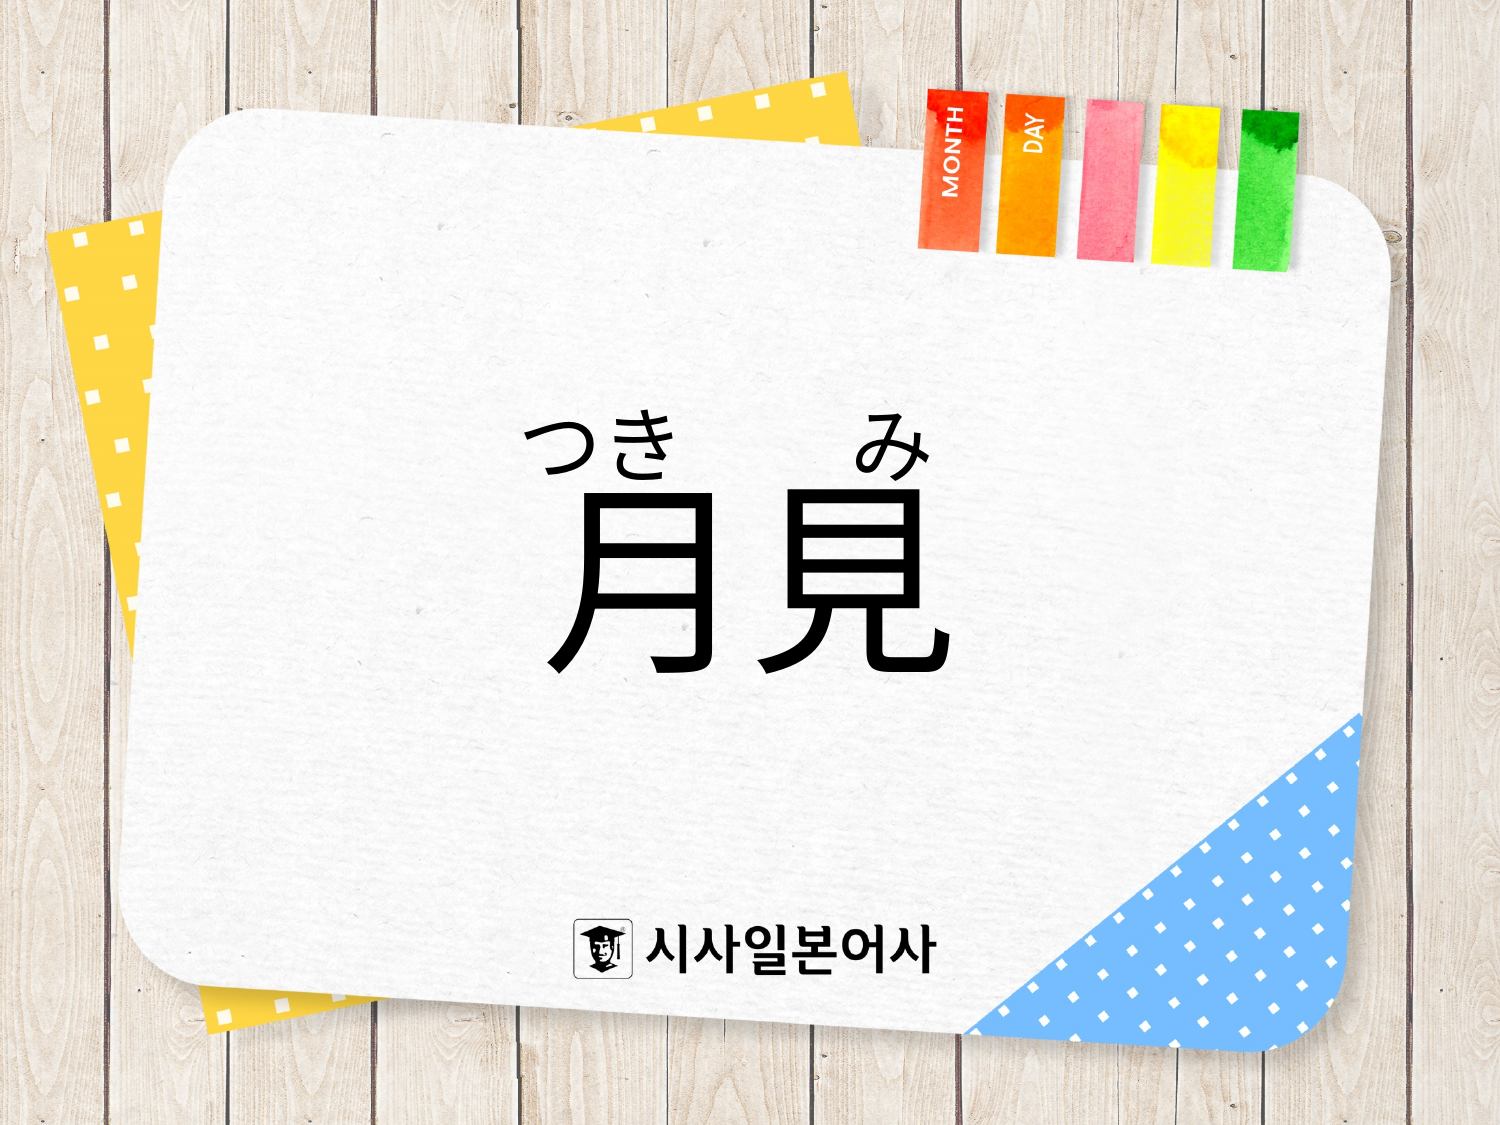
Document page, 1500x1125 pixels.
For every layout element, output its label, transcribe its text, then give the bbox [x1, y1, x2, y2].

title 月見 [75, 338, 1425, 811]
picture [0, 0, 1500, 1125]
text_box つき み [503, 385, 950, 501]
